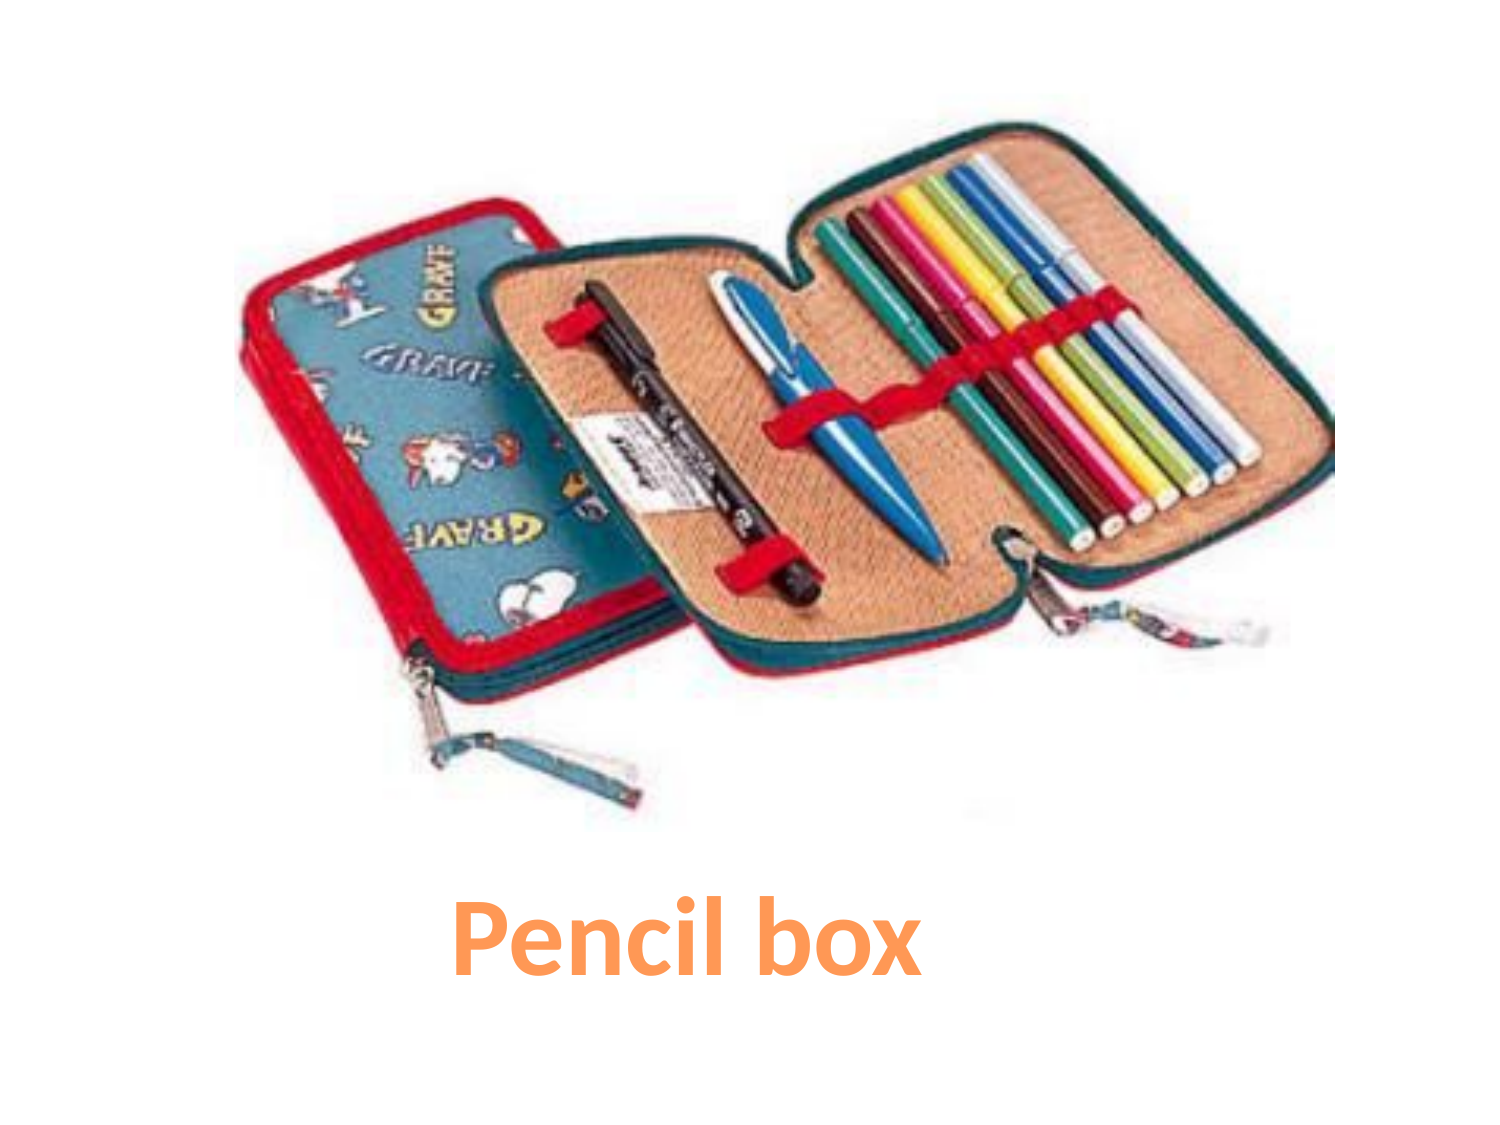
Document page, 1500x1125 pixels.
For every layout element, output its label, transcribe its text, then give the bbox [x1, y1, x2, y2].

picture [234, 34, 1336, 833]
text_box Pencil box [435, 855, 940, 1006]
